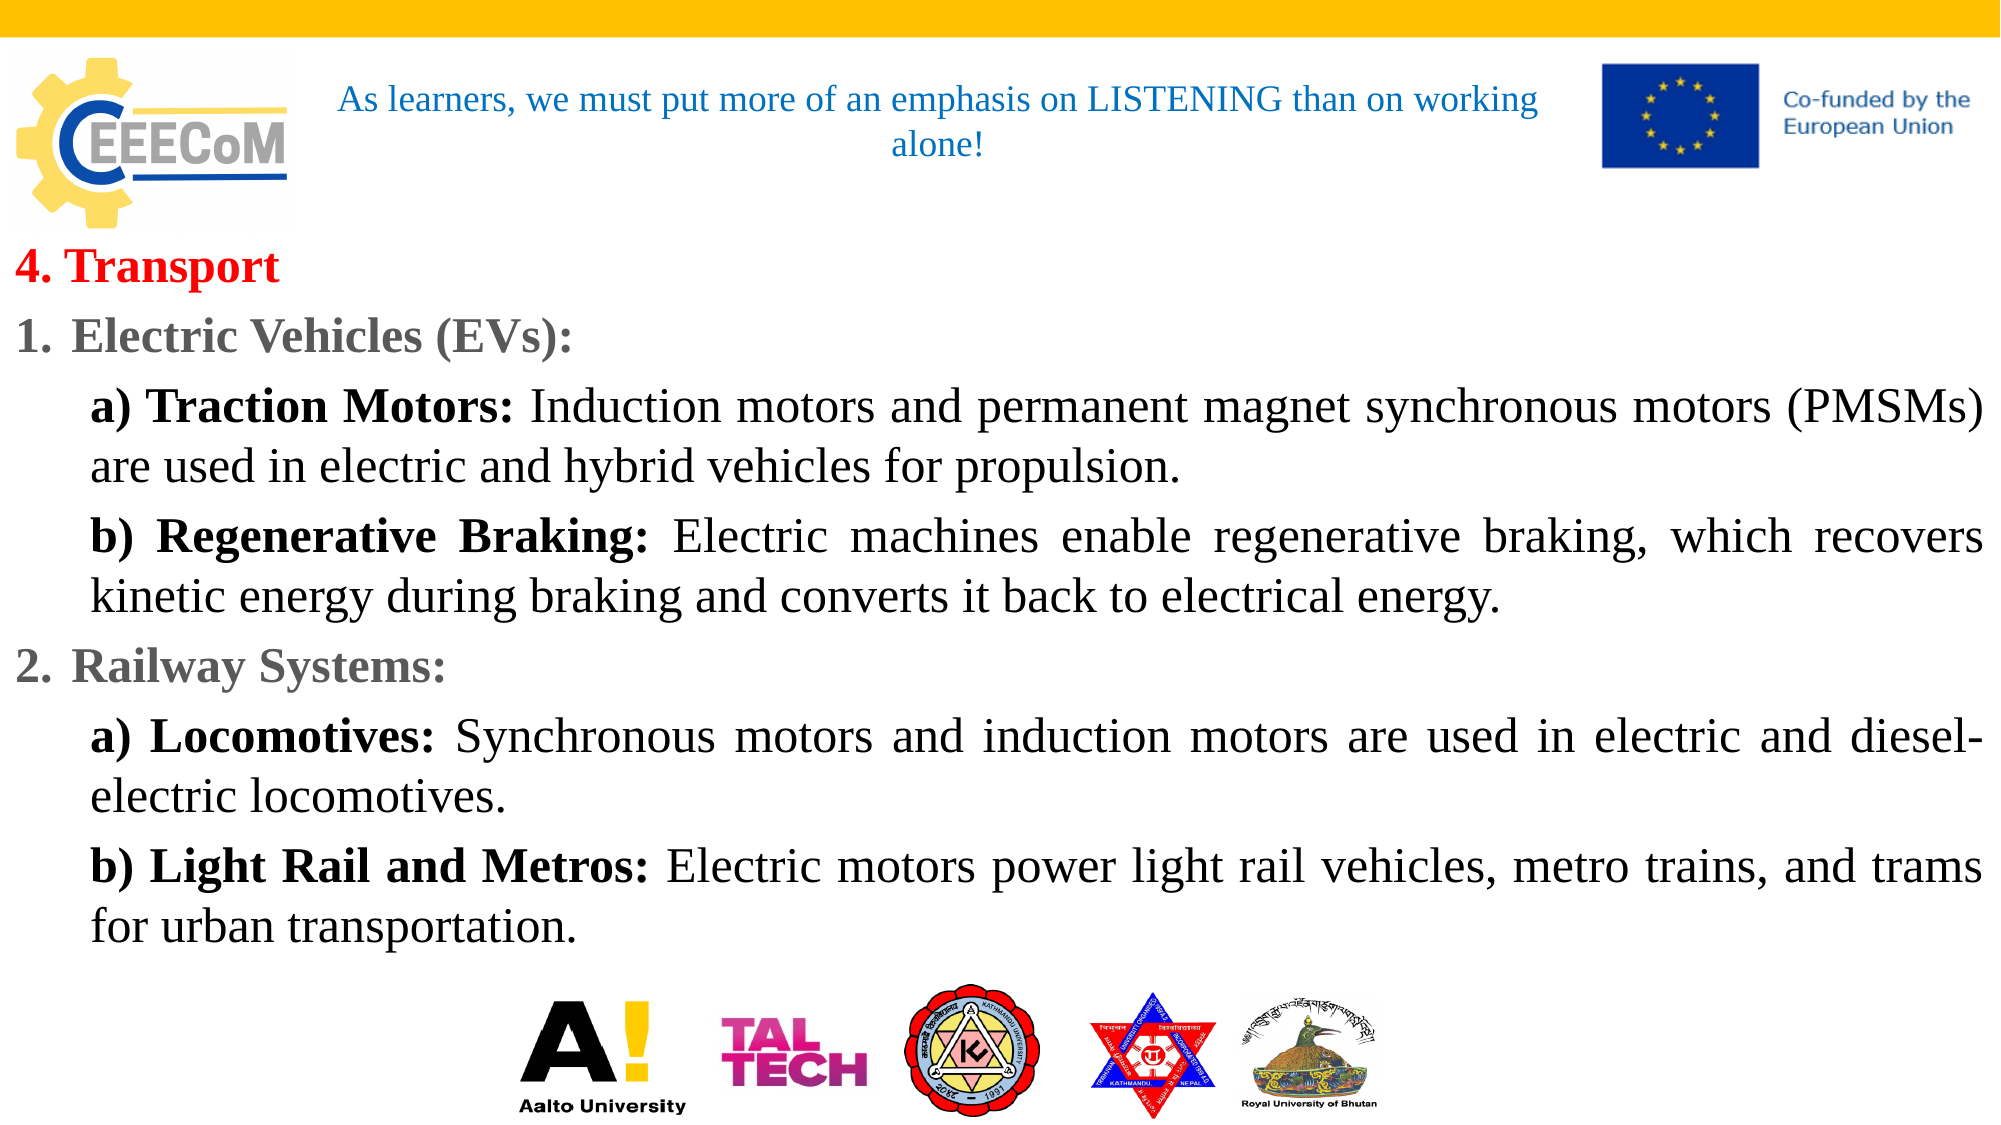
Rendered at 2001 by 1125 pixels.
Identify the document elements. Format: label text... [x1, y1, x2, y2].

picture [11, 50, 299, 224]
title As learners, we must put more of an emphasis on LISTENING than on working alone! [312, 37, 1565, 201]
picture [512, 984, 1382, 1125]
picture [1595, 46, 2000, 181]
list 4. Transport Electric Vehicles (EVs): a) Traction Motors: Induction motors and permanent magnet synchronous motors (PMSMs) are used in electric and hybrid vehicles for propulsion. b) Regenerative Braking: Electric machines enable regenerative braking, which recovers kinetic energy during braking and converts it back to electrical energy. Railway Systems: a) Locomotives: Synchronous motors and induction motors are used in electric and diesel-electric locomotives. b) Light Rail and Metros: Electric motors power light rail vehicles, metro trains, and trams for urban transportation. [0, 224, 2000, 975]
